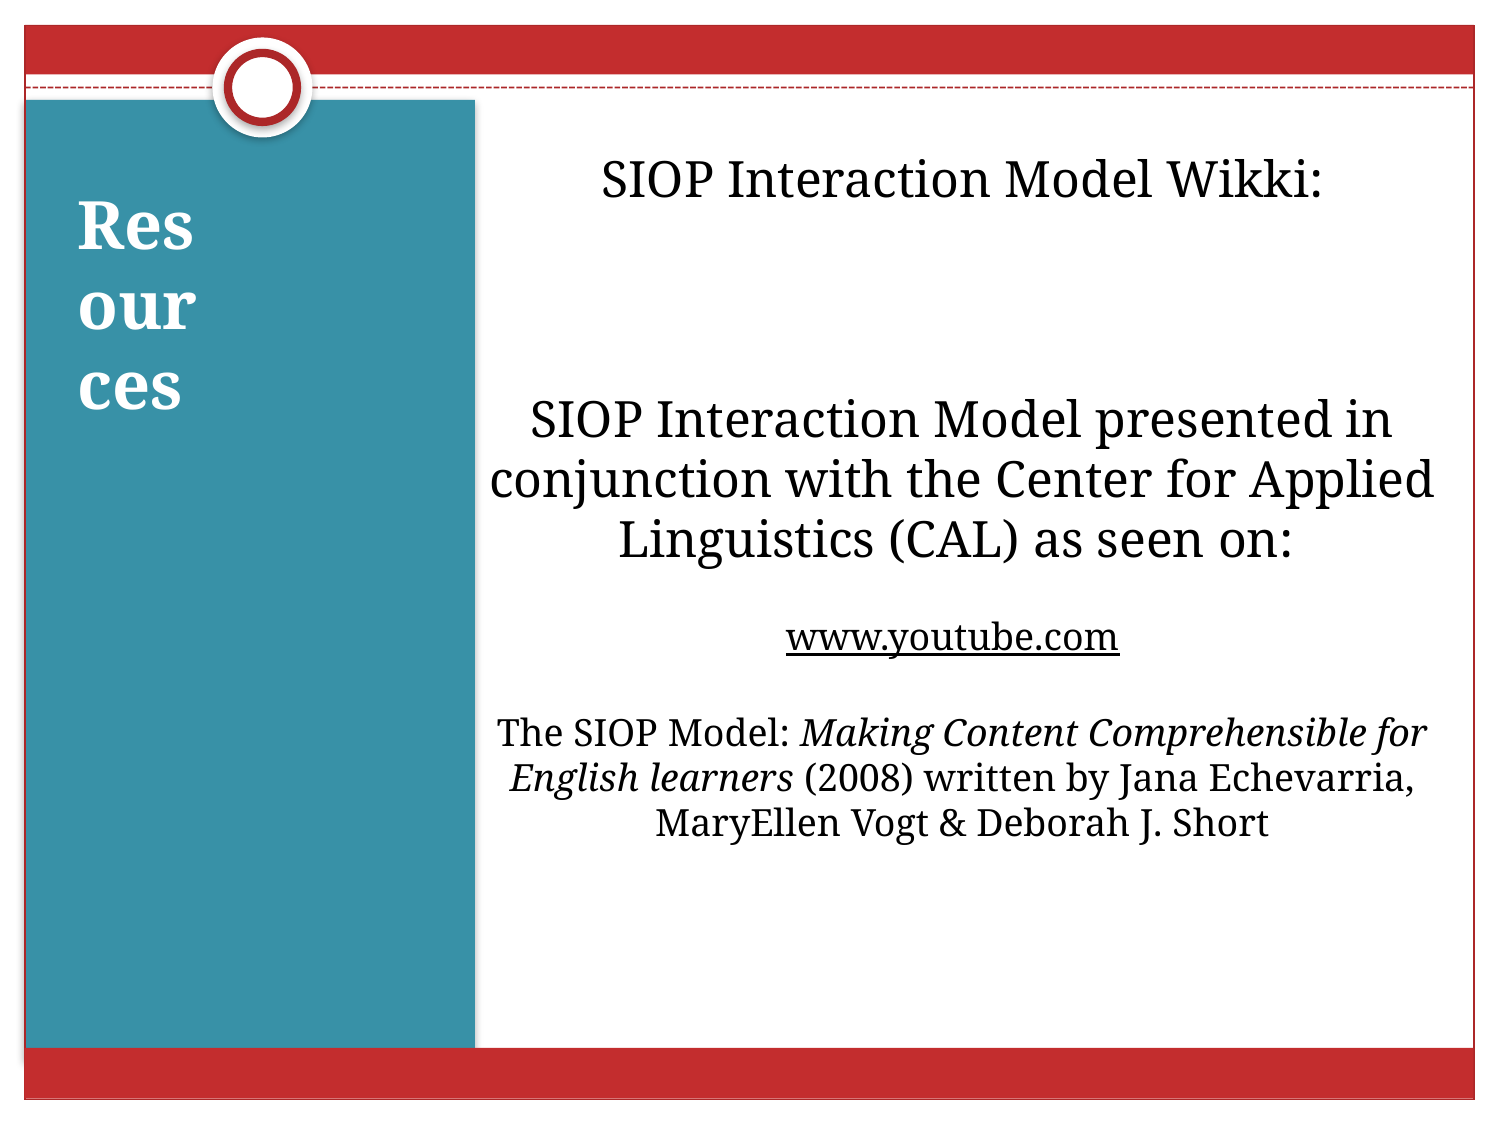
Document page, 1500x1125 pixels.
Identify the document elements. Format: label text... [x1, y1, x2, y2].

text_box SIOP Interaction Model Wikki: SIOP Interaction Model presented in conjunction with the Center for Applied Linguistics (CAL) as seen on: www.youtube.com The SIOP Model: Making Content Comprehensible for English learners (2008) written by Jana Echevarria, MaryEllen Vogt & Deborah J. Short [462, 140, 1463, 1122]
list Resources [62, 174, 238, 1038]
